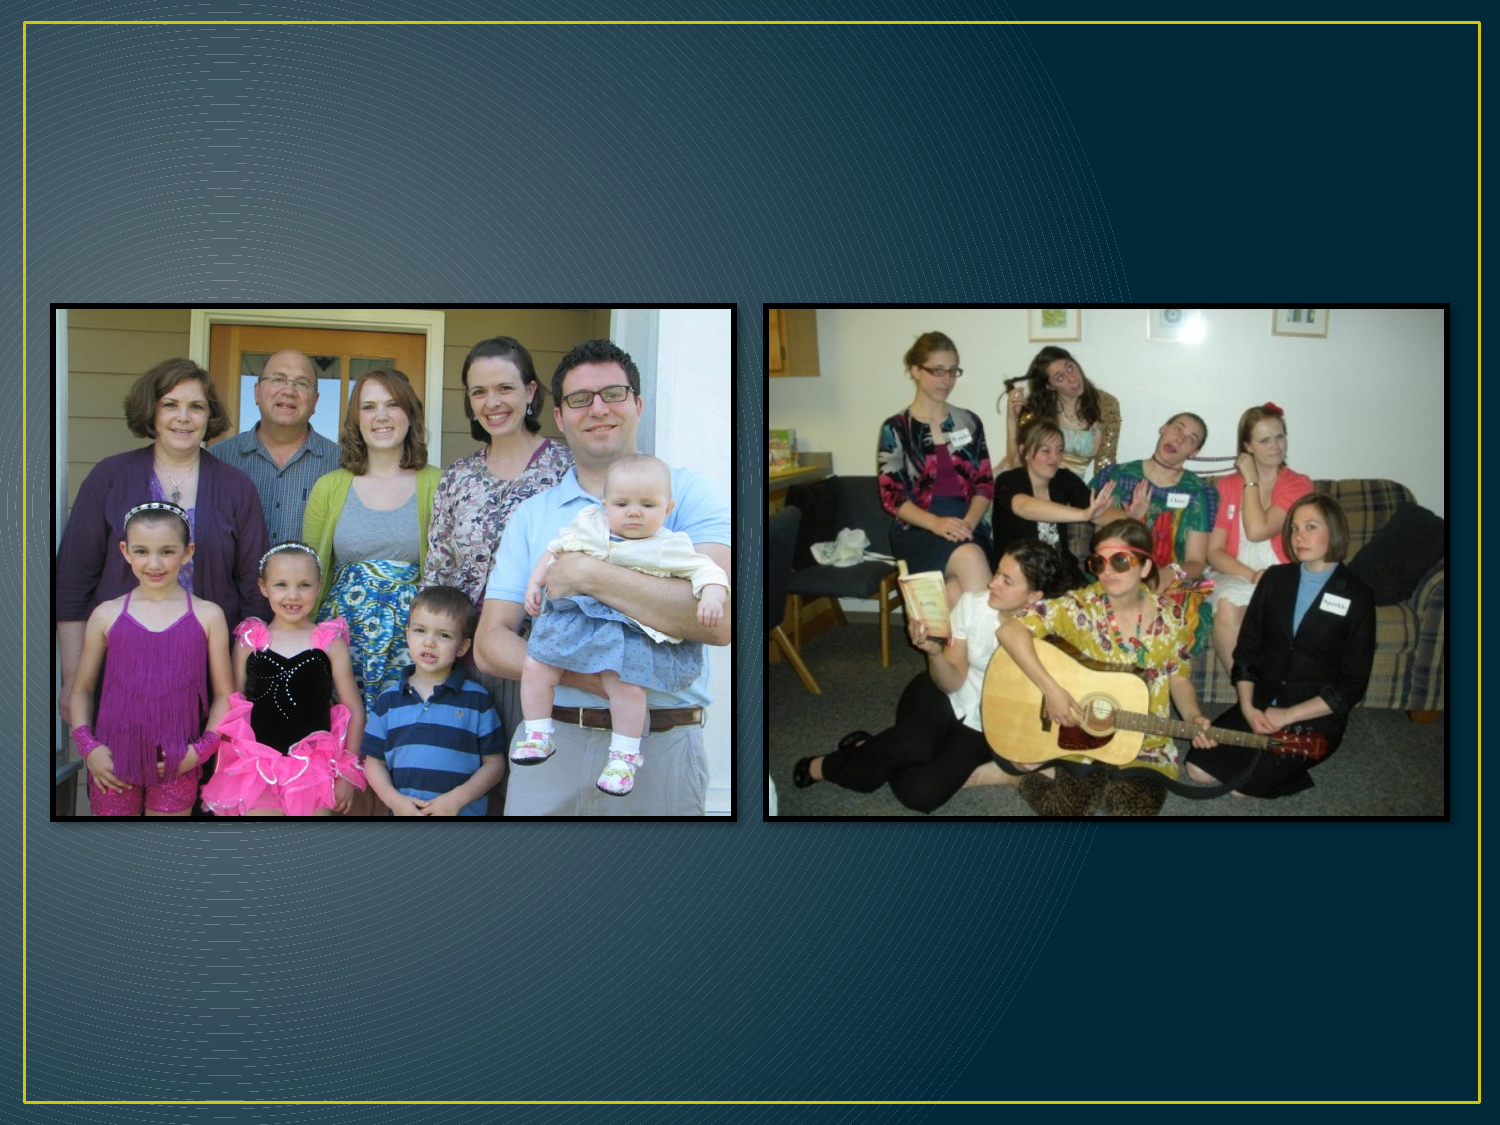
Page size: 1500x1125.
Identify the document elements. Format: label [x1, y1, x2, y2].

picture [55, 309, 732, 816]
picture [768, 309, 1444, 816]
